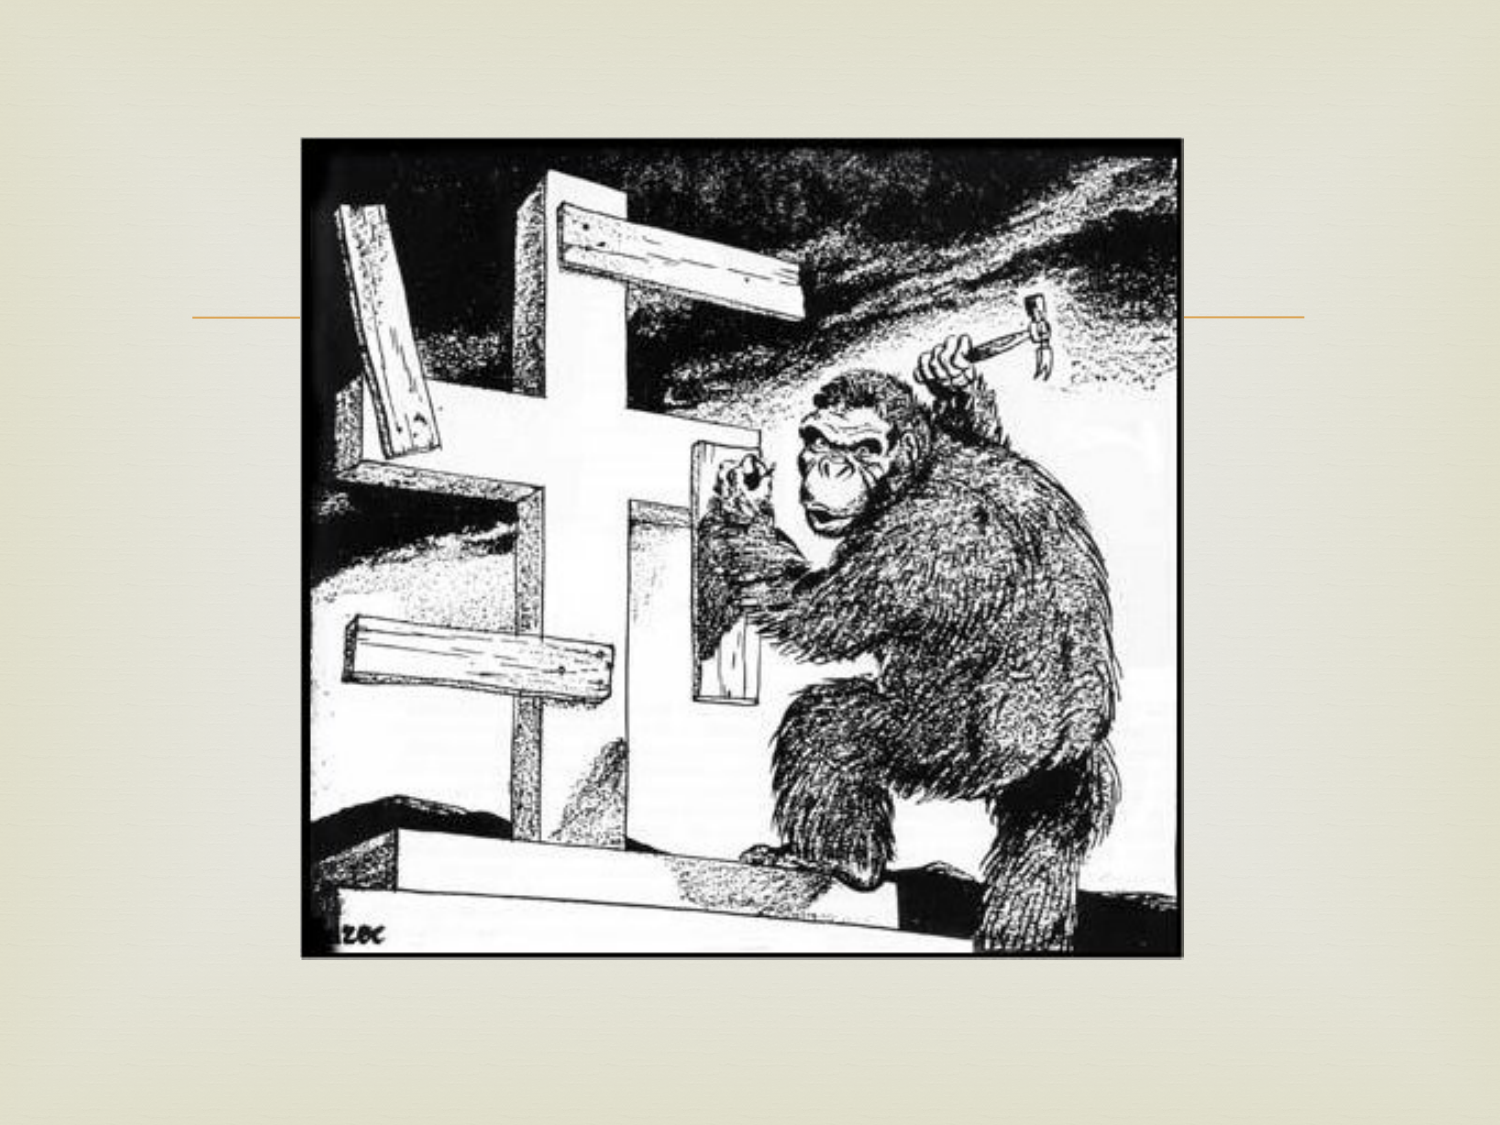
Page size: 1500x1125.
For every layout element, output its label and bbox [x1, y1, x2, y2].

picture [299, 136, 1184, 960]
